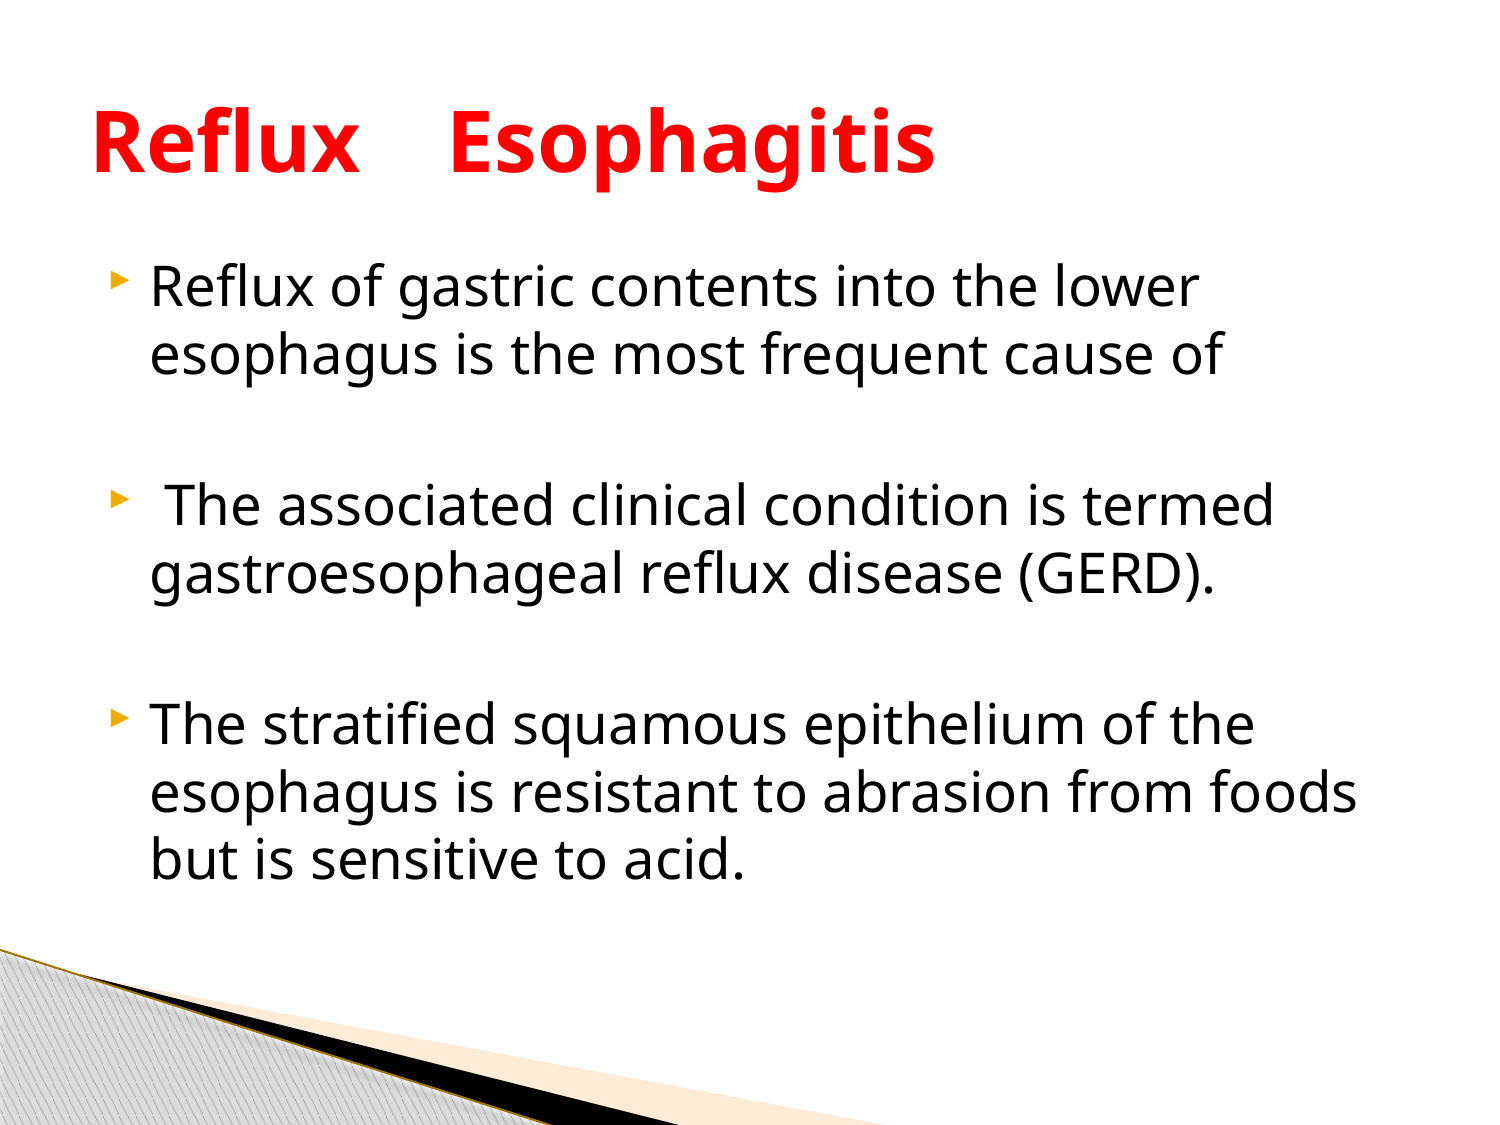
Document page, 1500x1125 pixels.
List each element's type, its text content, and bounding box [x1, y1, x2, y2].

title Reflux Esophagitis [75, 45, 1425, 233]
list Reflux of gastric contents into the lower esophagus is the most frequent cause of The associated clinical condition is termed gastroesophageal reflux disease (GERD). The stratified squamous epithelium of the esophagus is resistant to abrasion from foods but is sensitive to acid. [75, 243, 1425, 986]
